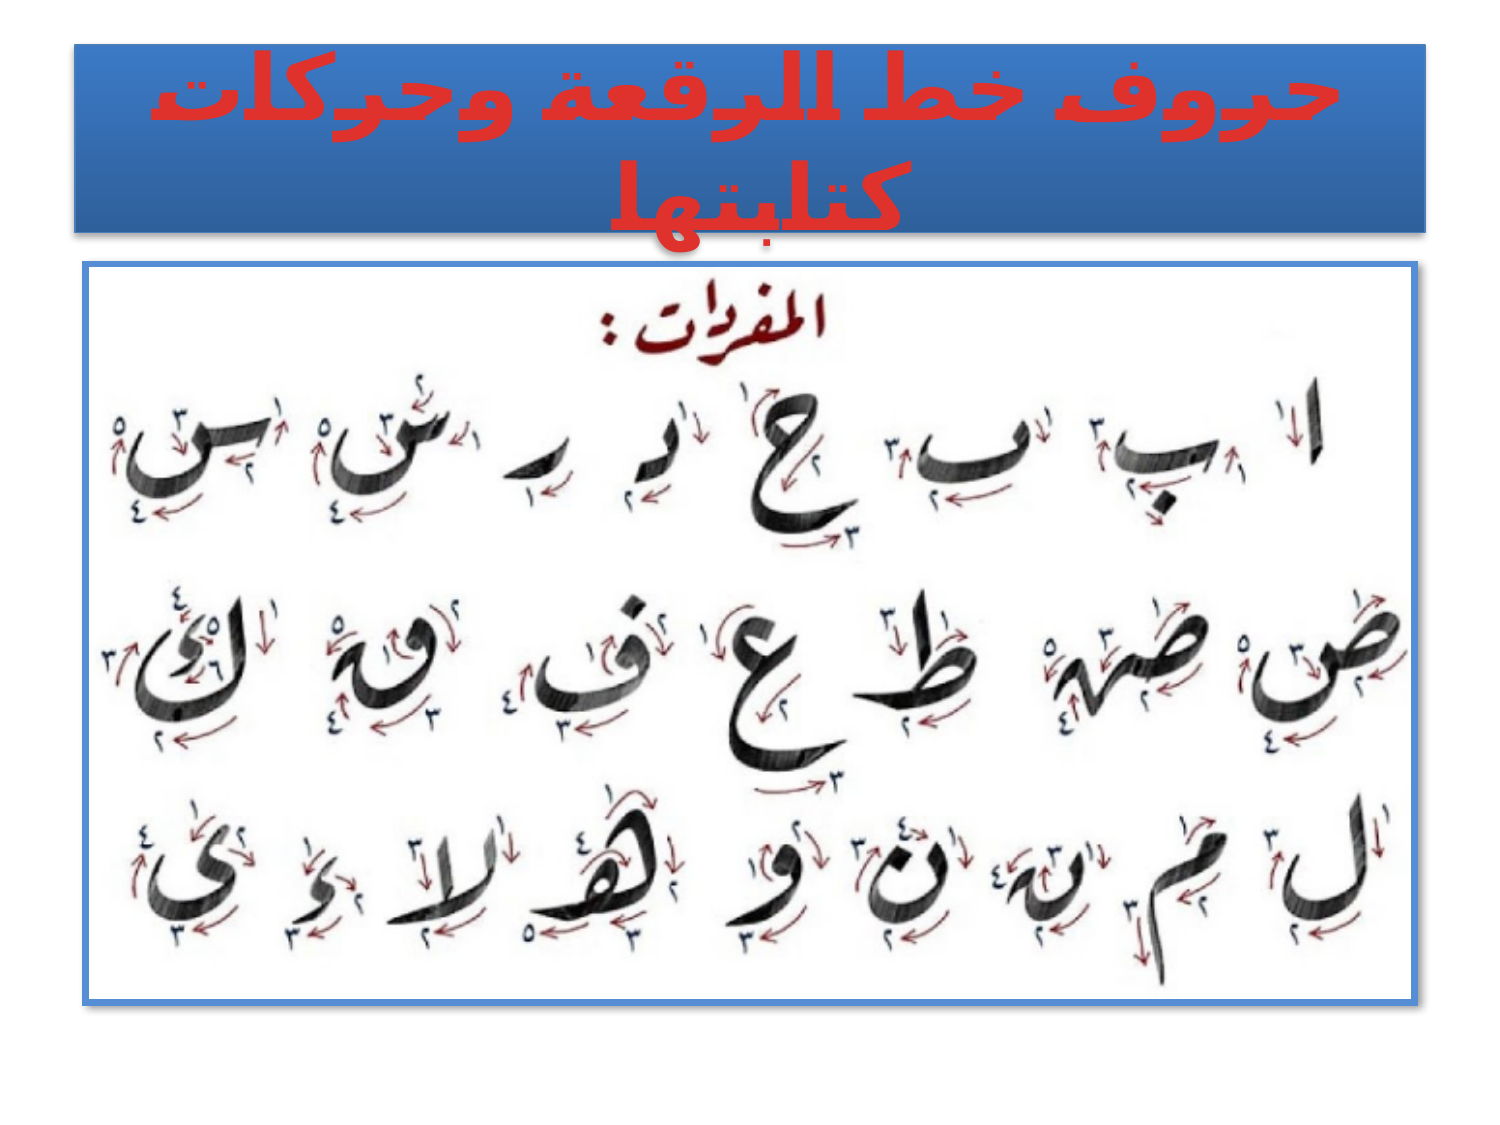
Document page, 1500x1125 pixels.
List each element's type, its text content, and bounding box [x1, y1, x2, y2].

title حروف خط الرقعة وحركات كتابتها [74, 44, 1426, 233]
picture [88, 266, 1412, 1000]
